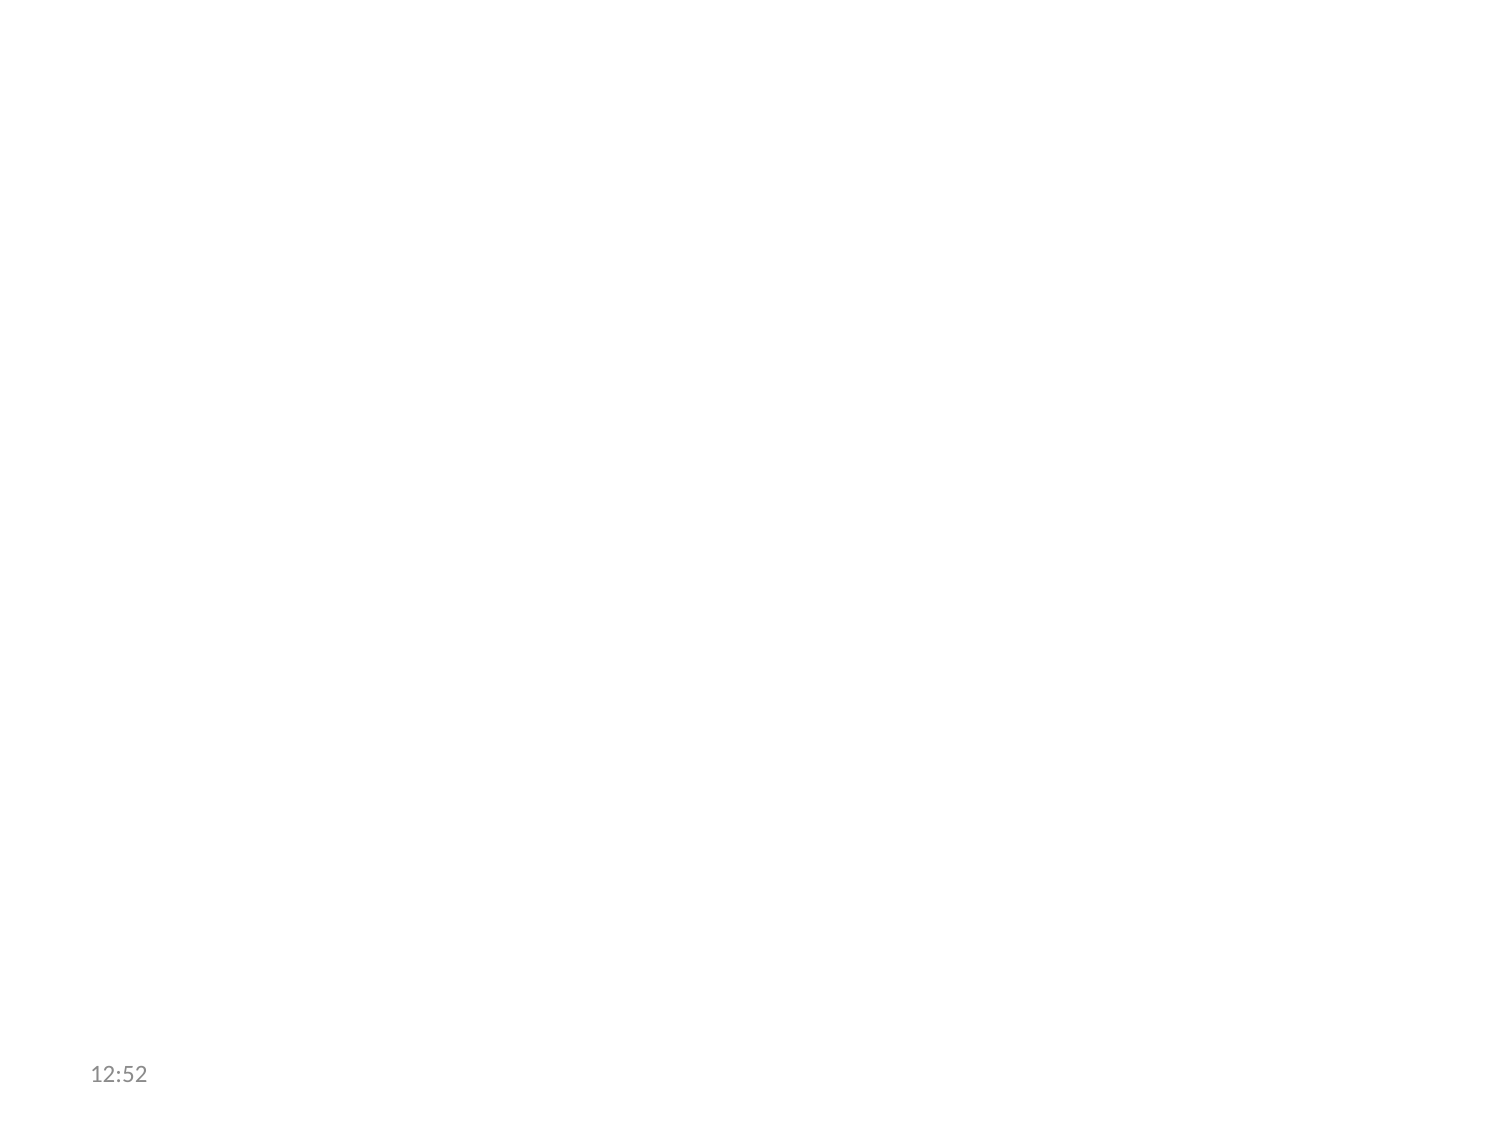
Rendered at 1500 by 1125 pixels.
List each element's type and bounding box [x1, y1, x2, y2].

slide_number [75, 1042, 425, 1103]
